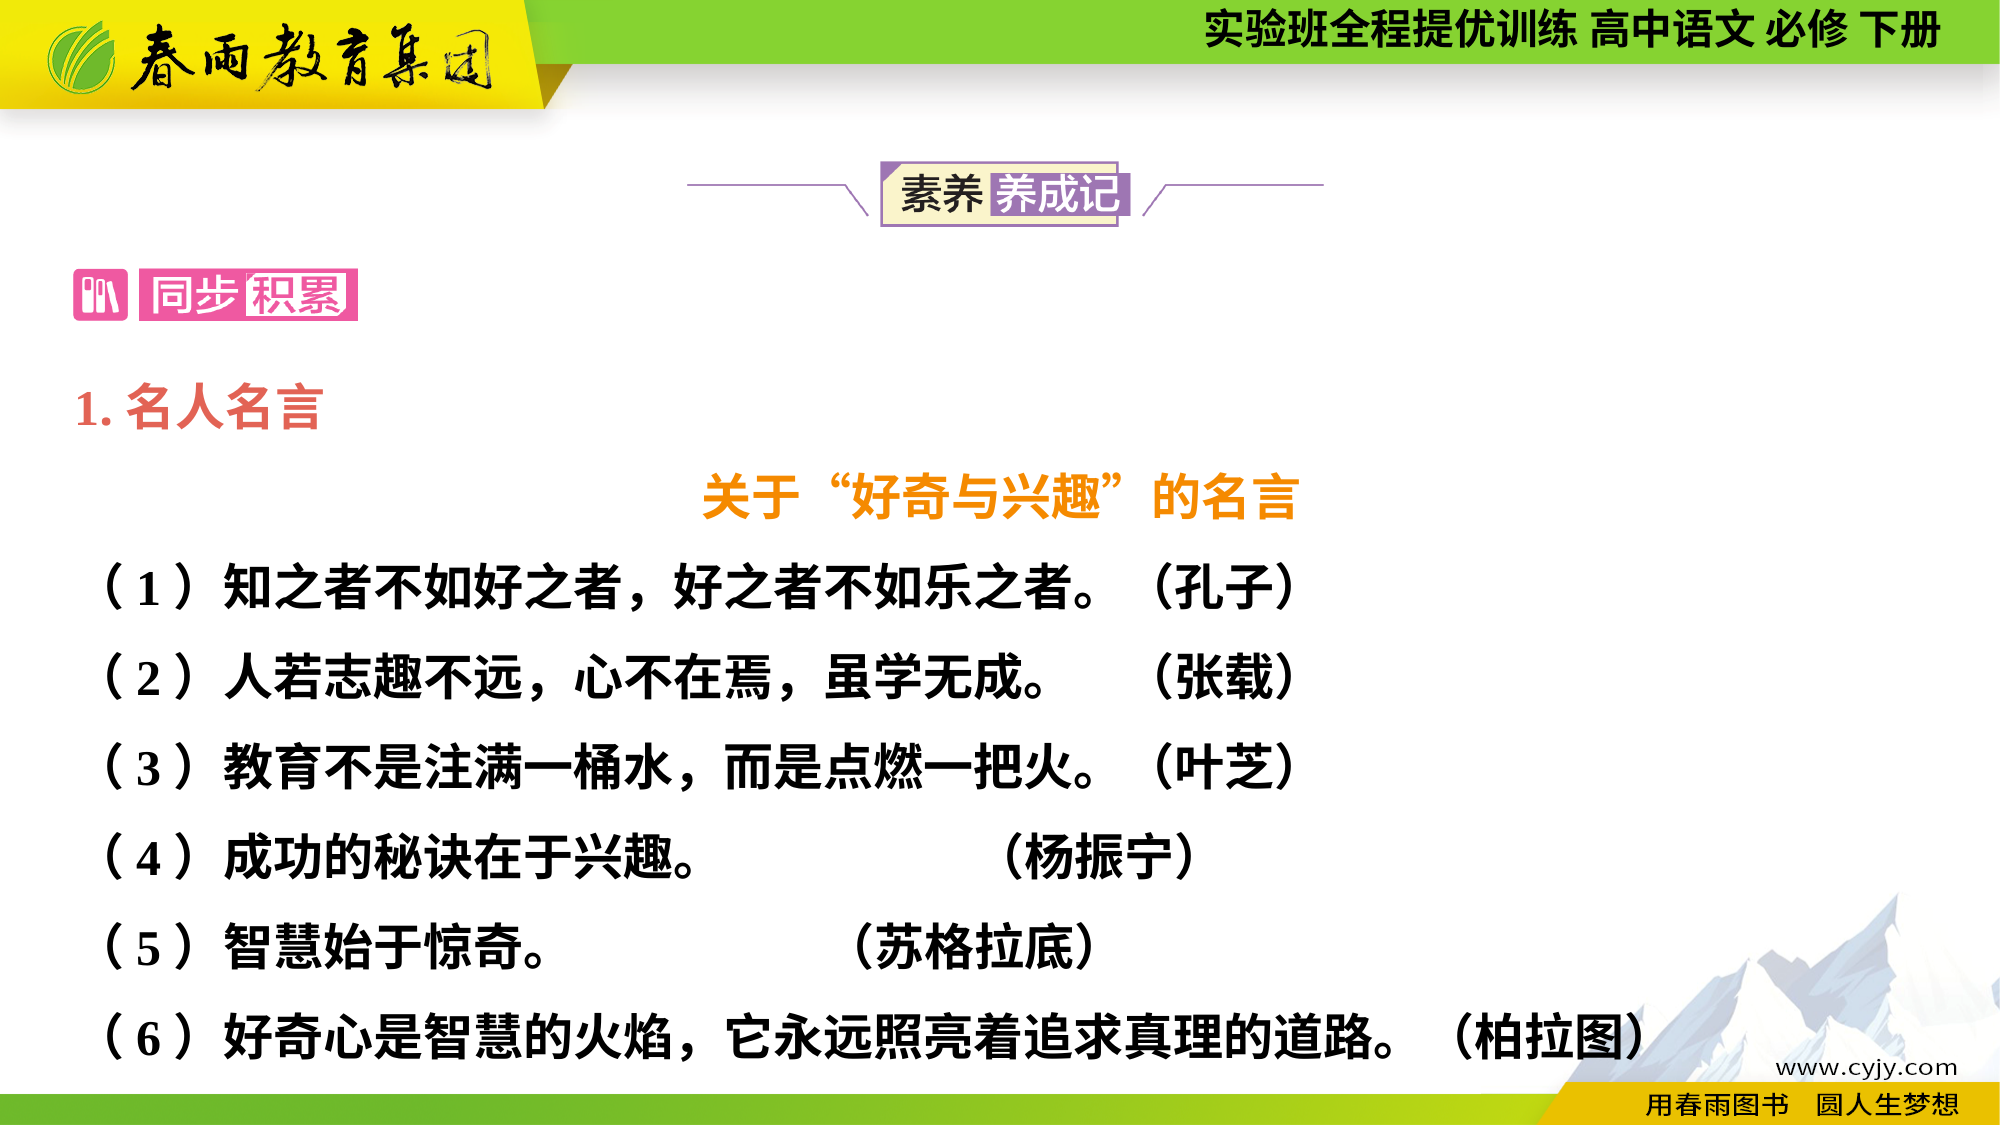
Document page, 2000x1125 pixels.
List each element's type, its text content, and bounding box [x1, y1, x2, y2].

list 1.名人名言 关于“好奇与兴趣”的名言 （1）知之者不如好之者，好之者不如乐之者。 （孔子） （2）人若志趣不远，心不在焉，虽学无成。 （张载） （3）教育不是注满一桶水，而是点燃一把火。 （叶芝） （4）成功的秘诀在于兴趣。 （杨振宁） （5）智慧始于惊奇。 （苏格拉底） （6）好奇心是智慧的火焰，它永远照亮着追求真理的道路。 （柏拉图） [59, 338, 1944, 1081]
picture [0, 0, 2000, 1125]
